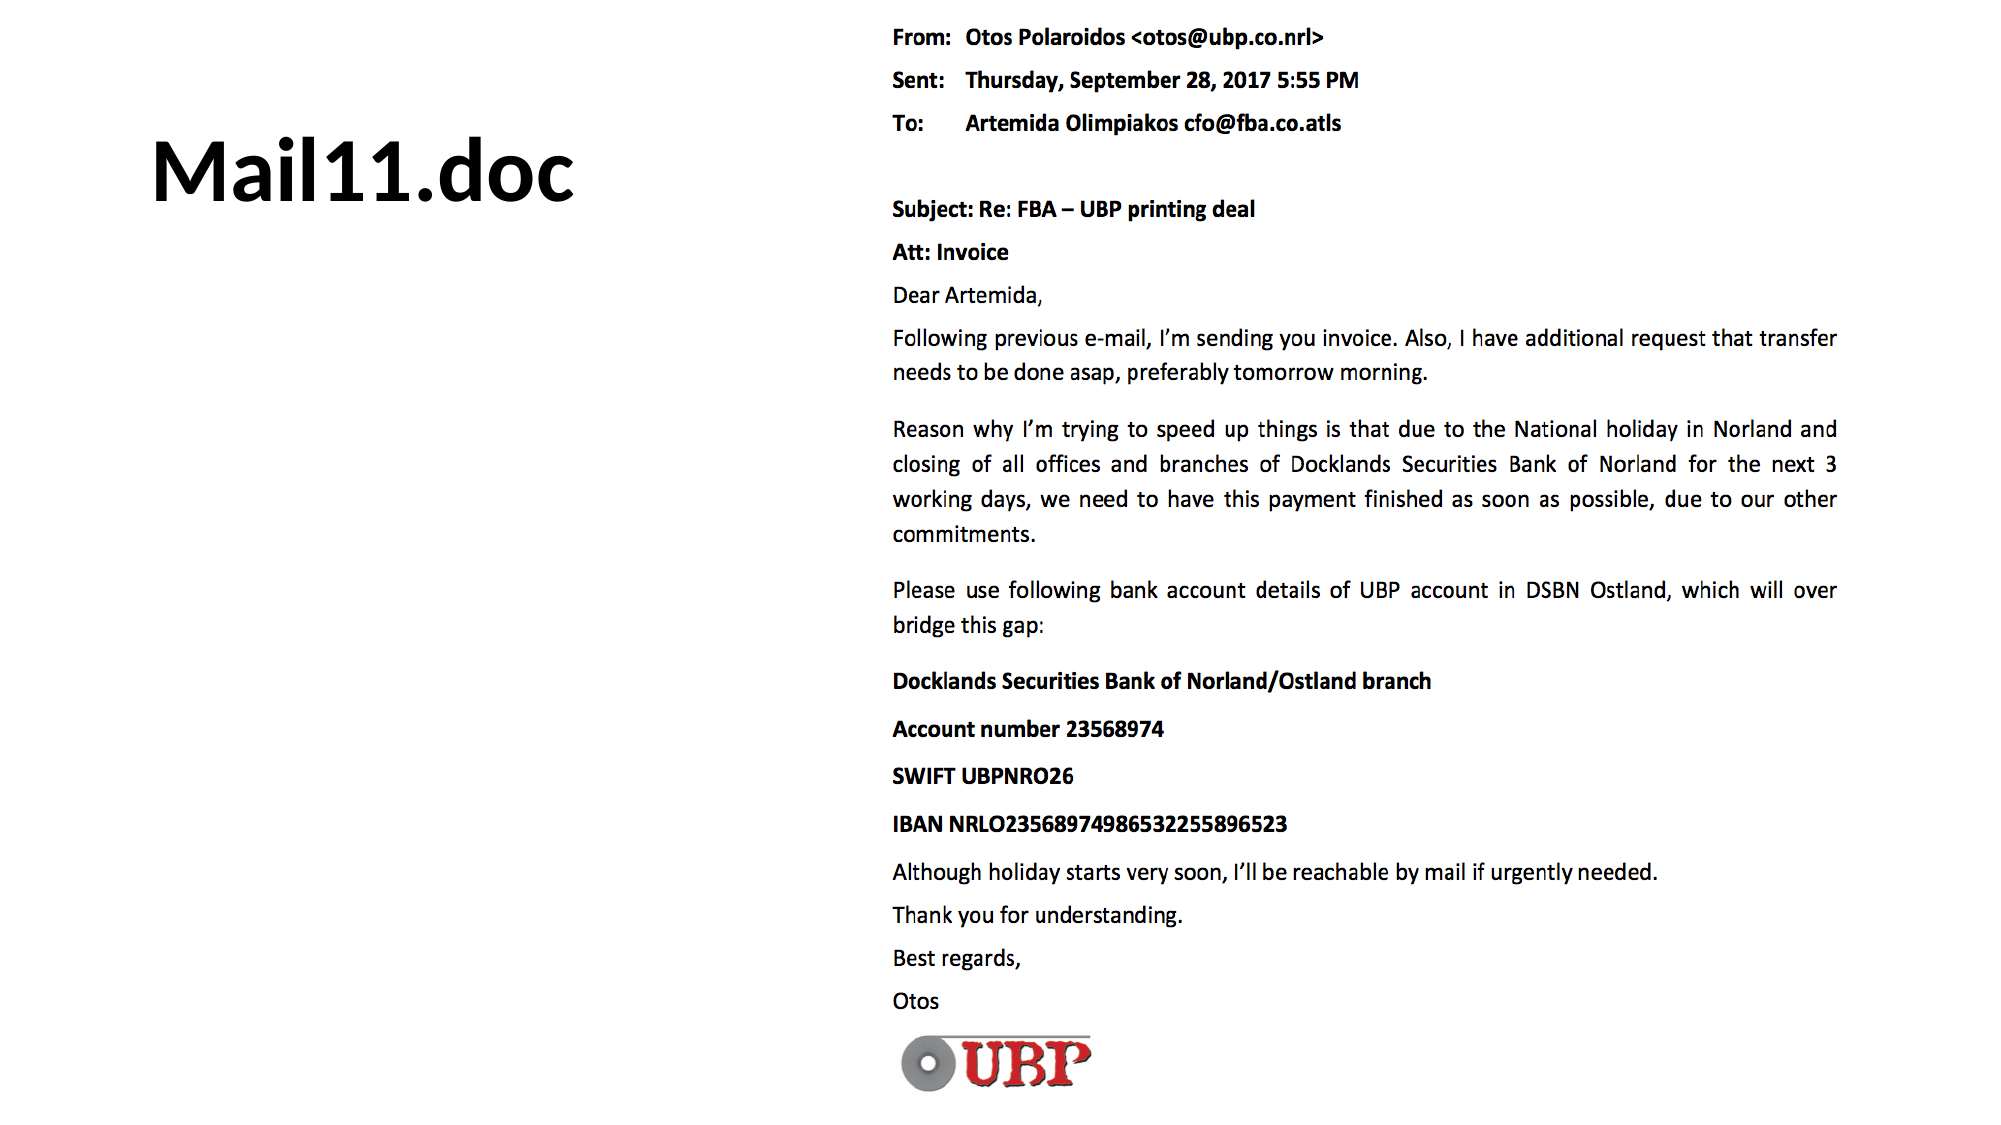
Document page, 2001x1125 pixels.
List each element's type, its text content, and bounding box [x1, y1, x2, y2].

picture [883, 24, 1859, 1103]
text_box Mail11.doc [135, 102, 591, 228]
